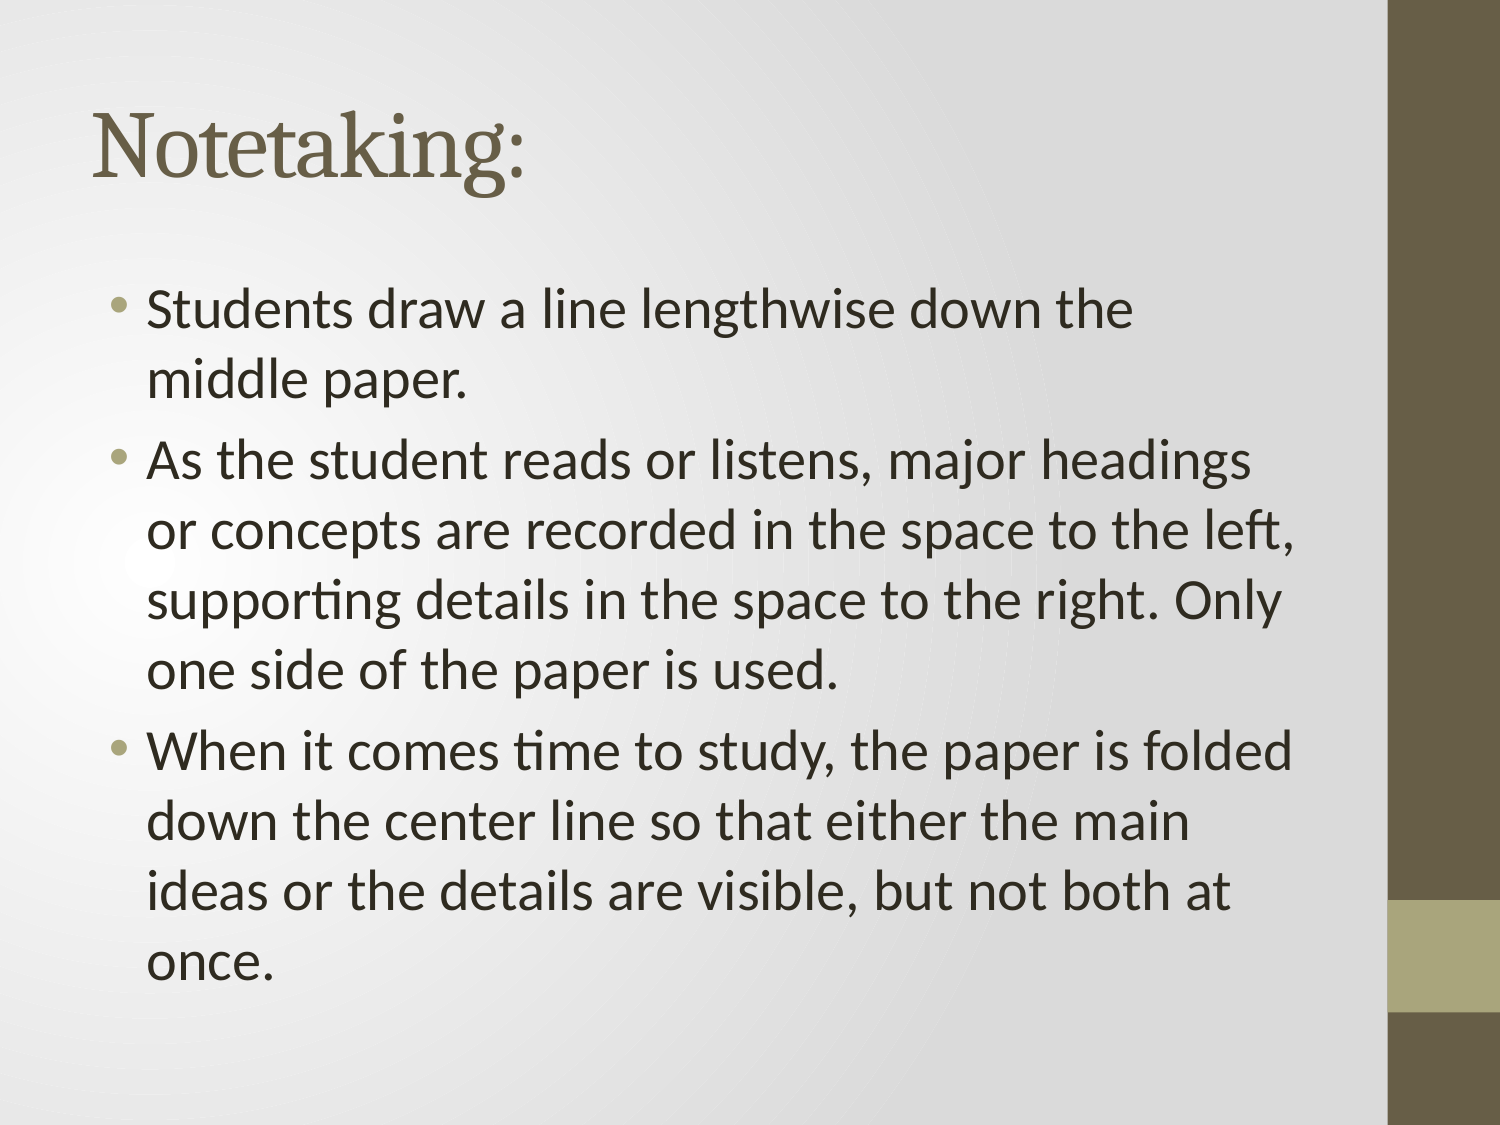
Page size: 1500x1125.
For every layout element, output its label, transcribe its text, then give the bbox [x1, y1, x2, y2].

title Notetaking: [75, 45, 1325, 233]
list Students draw a line lengthwise down the middle paper. As the student reads or listens, major headings or concepts are recorded in the space to the left, supporting details in the space to the right. Only one side of the paper is used. When it comes time to study, the paper is folded down the center line so that either the main ideas or the details are visible, but not both at once. [75, 262, 1325, 1050]
